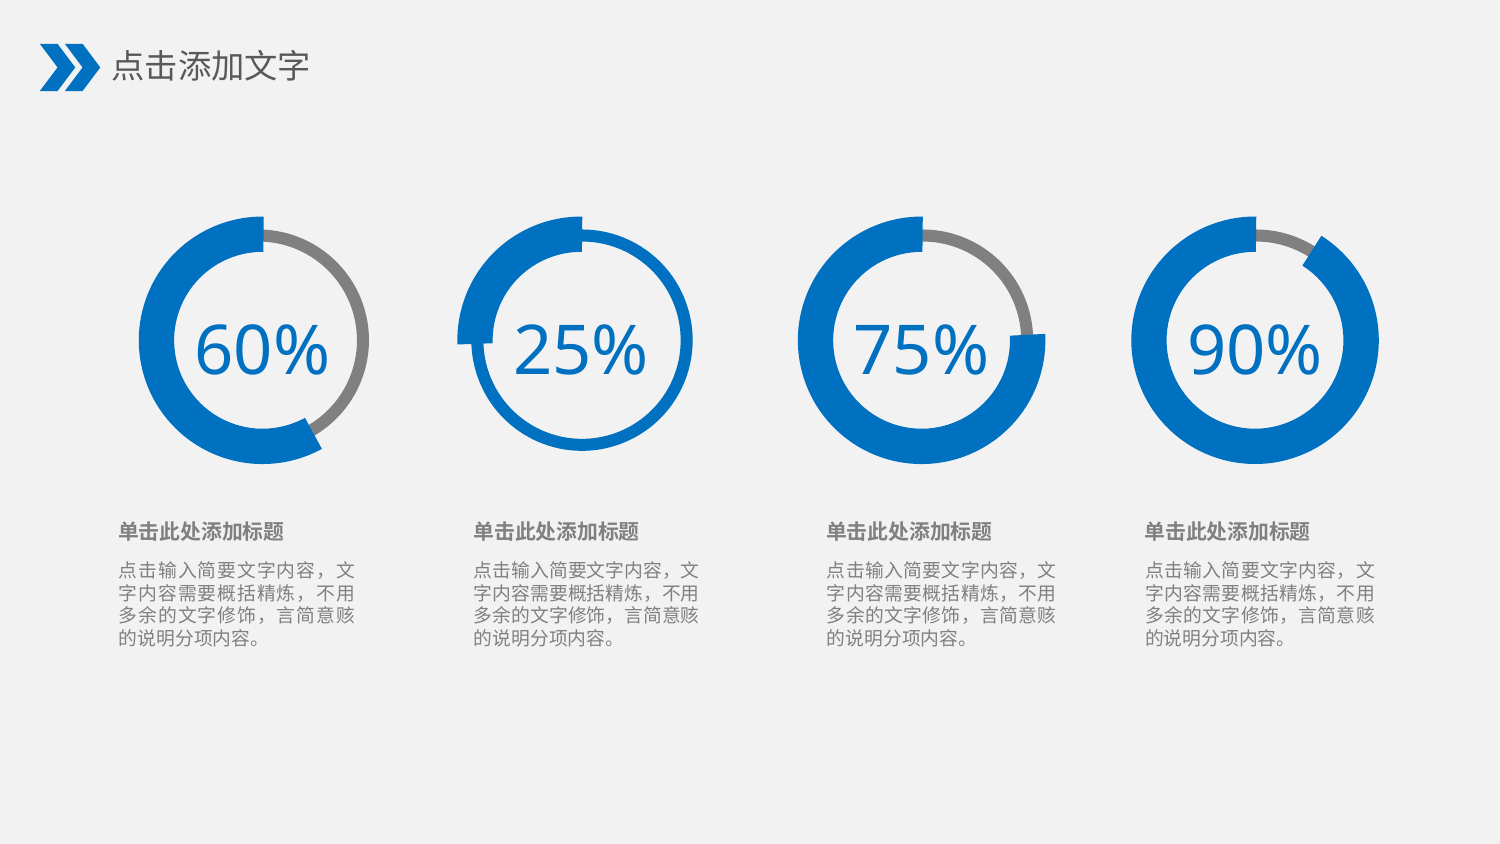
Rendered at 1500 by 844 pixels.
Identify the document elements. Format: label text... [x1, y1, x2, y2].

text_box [797, 216, 1046, 465]
text_box 点击输入简要文字内容，文字内容需要概括精炼，不用多余的文字修饰，言简意赅的说明分项内容。 [811, 552, 1072, 657]
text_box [457, 216, 706, 465]
text_box 点击输入简要文字内容，文字内容需要概括精炼，不用多余的文字修饰，言简意赅的说明分项内容。 [103, 552, 370, 657]
text_box 单击此处添加标题 [1129, 511, 1410, 552]
text_box 单击此处添加标题 [811, 511, 1091, 552]
text_box 点击输入简要文字内容，文字内容需要概括精炼，不用多余的文字修饰，言简意赅的说明分项内容。 [459, 552, 715, 657]
text_box 单击此处添加标题 [458, 511, 739, 552]
text_box 点击输入简要文字内容，文字内容需要概括精炼，不用多余的文字修饰，言简意赅的说明分项内容。 [1130, 552, 1390, 657]
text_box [138, 216, 387, 465]
text_box 单击此处添加标题 [103, 511, 389, 552]
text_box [1131, 216, 1380, 465]
